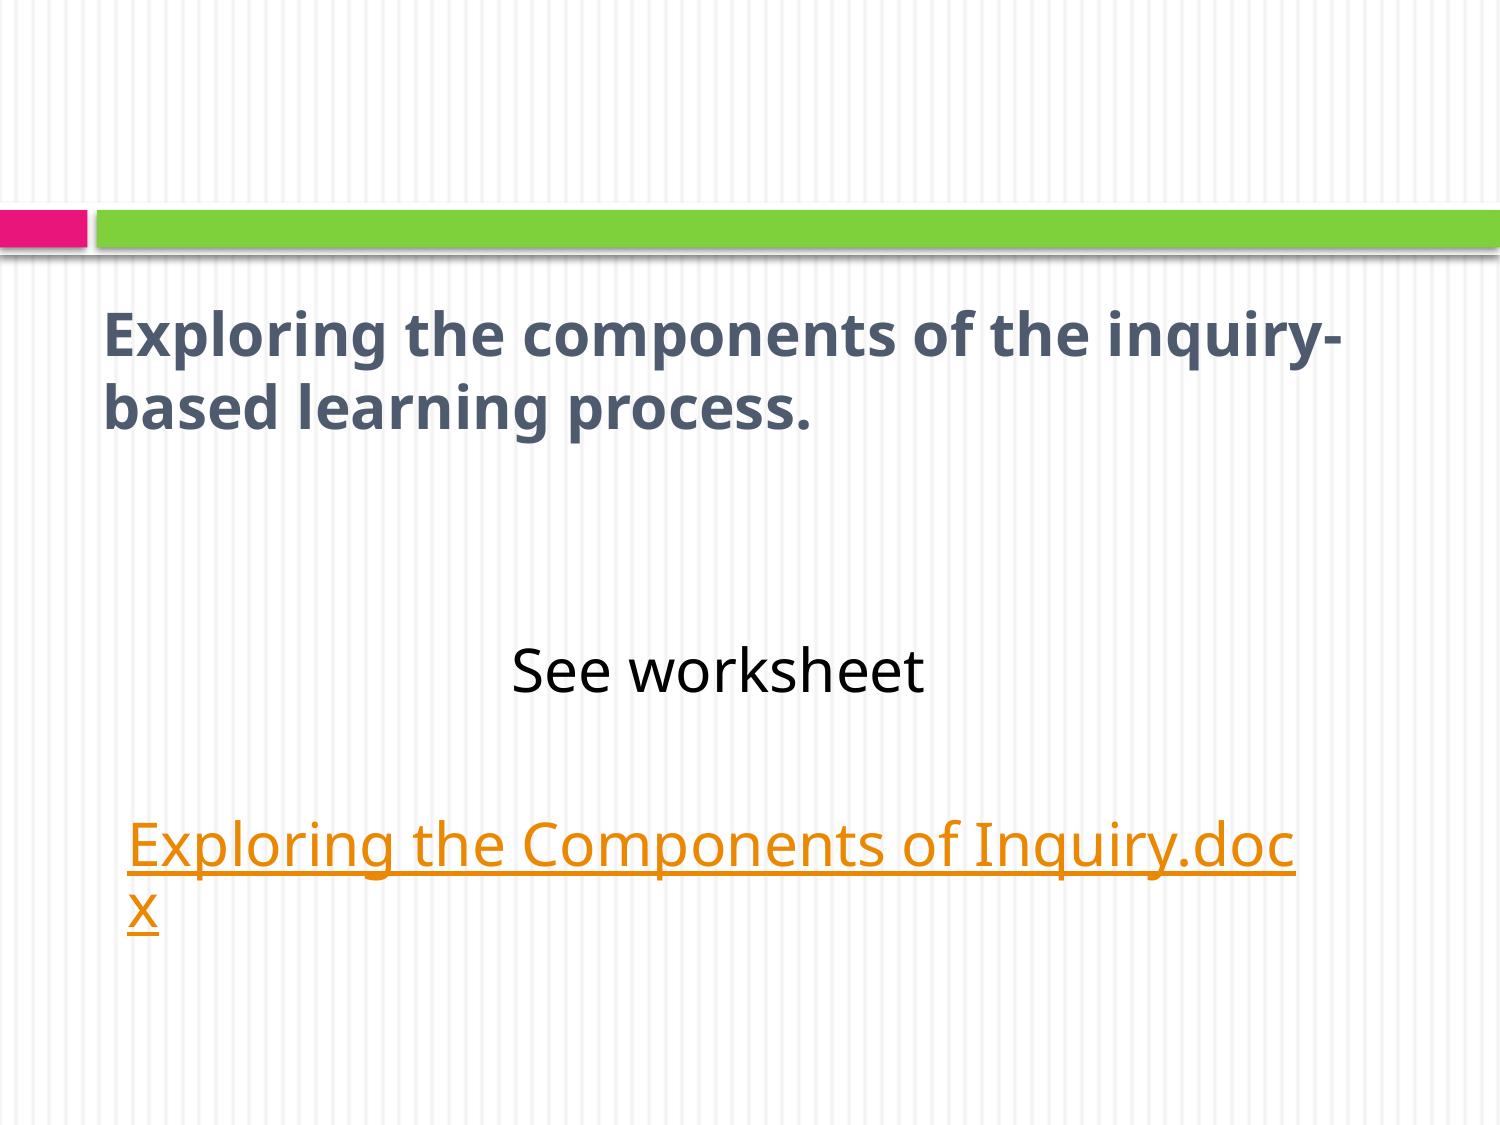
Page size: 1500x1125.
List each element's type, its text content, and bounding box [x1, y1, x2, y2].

title Exploring the components of the inquiry-based learning process. [87, 287, 1425, 450]
list See worksheet Exploring the Components of Inquiry.docx [112, 537, 1325, 1025]
